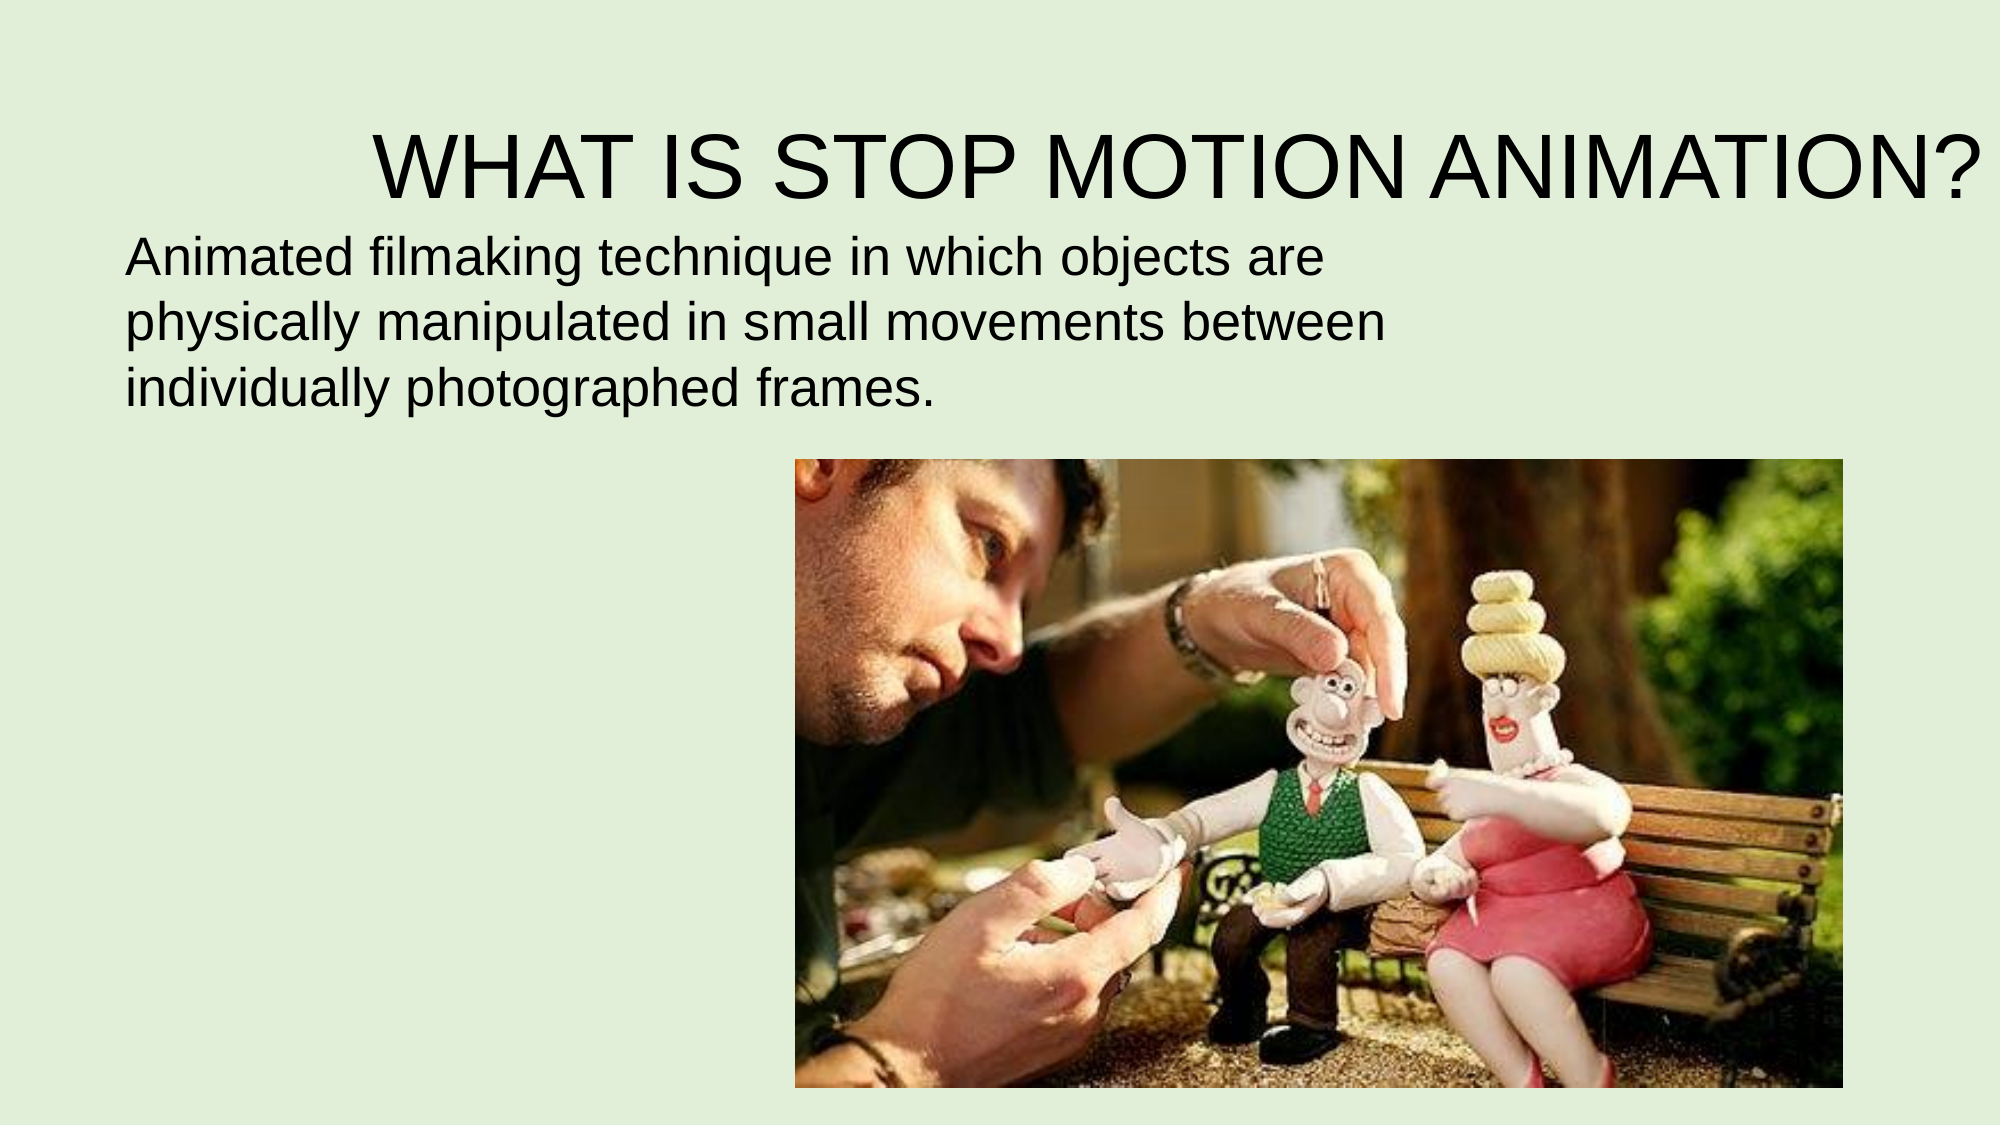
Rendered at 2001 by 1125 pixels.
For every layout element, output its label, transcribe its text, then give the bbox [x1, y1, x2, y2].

picture [795, 458, 1843, 1088]
text_box Animated filmaking technique in which objects are physically manipulated in small movements between individually photographed frames. [110, 214, 1456, 485]
title WHAT IS STOP MOTION ANIMATION? [0, 59, 2000, 278]
